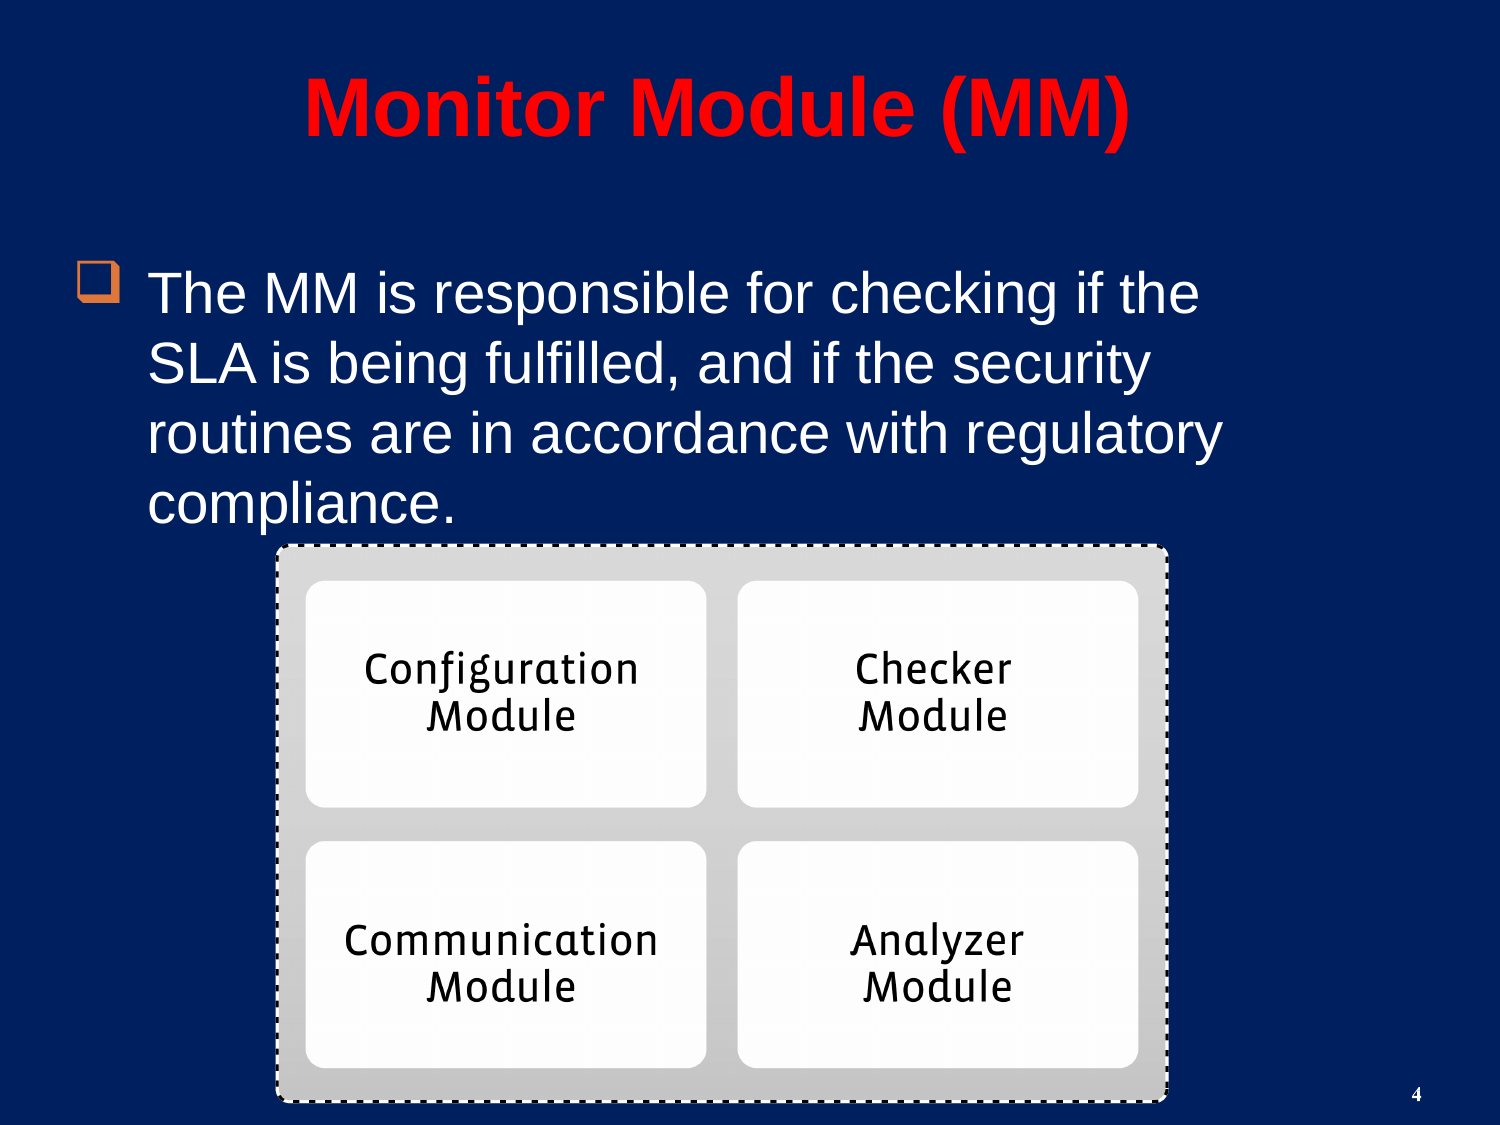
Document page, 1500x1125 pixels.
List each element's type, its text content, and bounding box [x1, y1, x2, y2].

picture [247, 493, 1187, 1125]
text_box [1412, 1087, 1422, 1102]
text_box Monitor Module (MM) [70, 53, 1363, 154]
text_box The MM is responsible for checking if the SLA is being fulfilled, and if the security routines are in accordance with regulatory compliance. [70, 254, 1421, 535]
